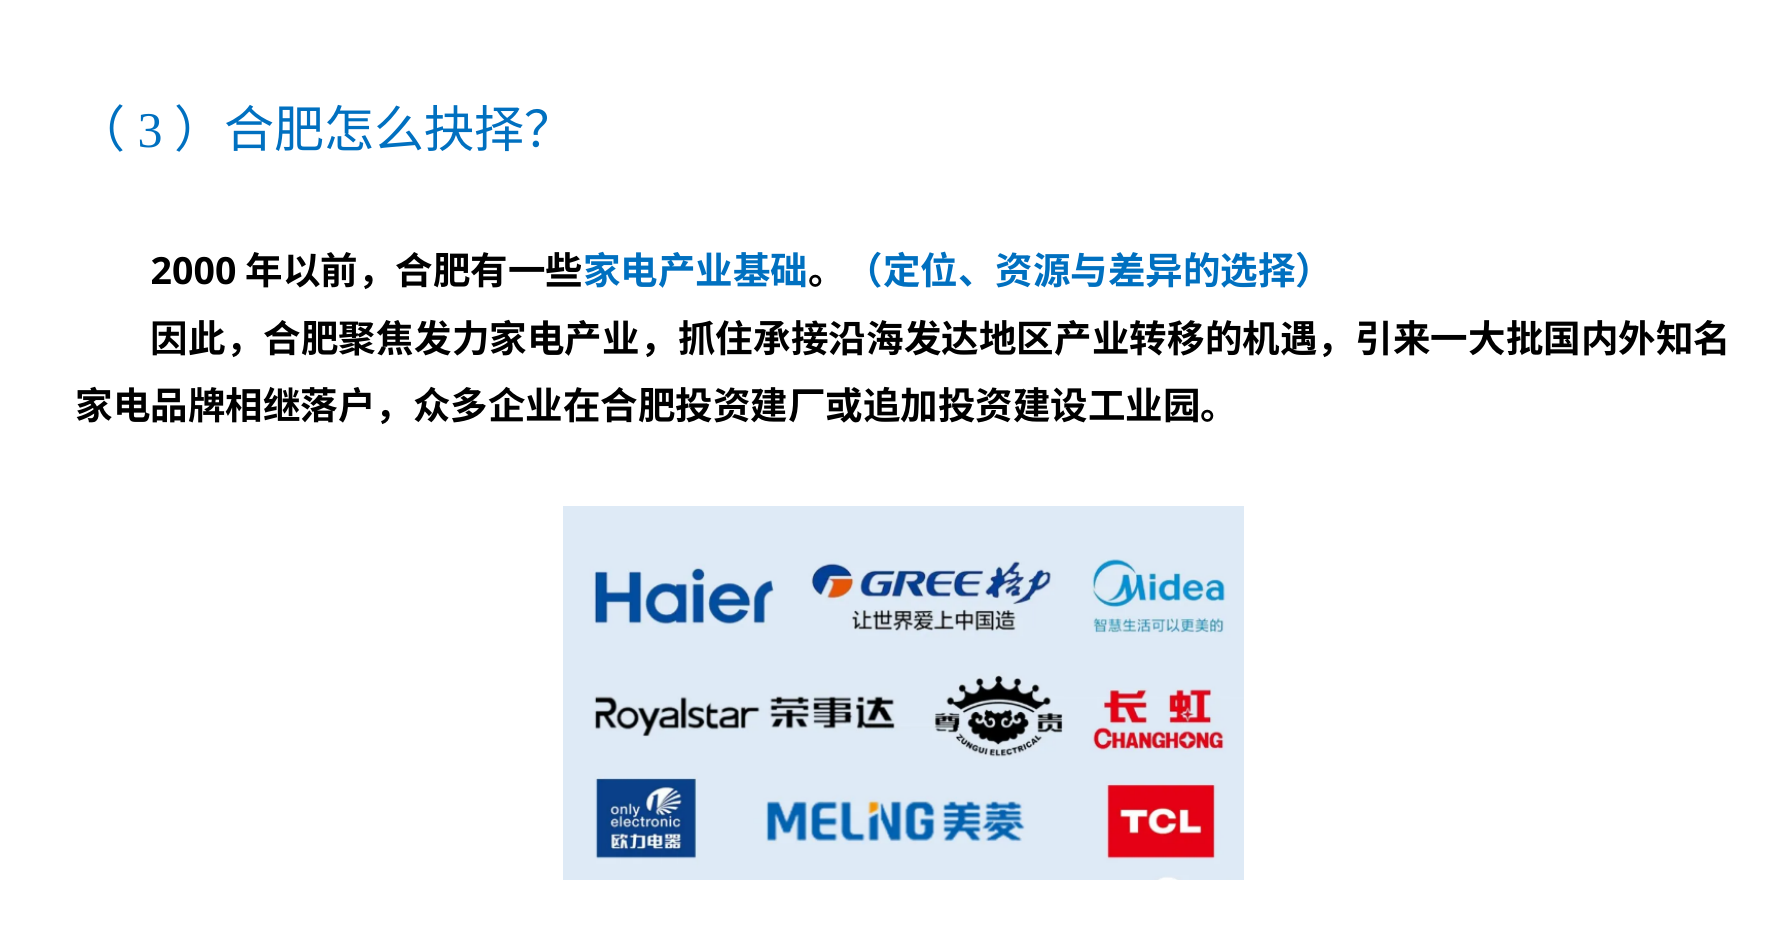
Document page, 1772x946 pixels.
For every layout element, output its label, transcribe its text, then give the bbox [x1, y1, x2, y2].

text_box （3）合肥怎么抉择？ 2000年以前，合肥有一些家电产业基础。（定位、资源与差异的选择） 因此，合肥聚焦发力家电产业，抓住承接沿海发达地区产业转移的机遇，引来一大批国内外知名家电品牌相继落户，众多企业在合肥投资建厂或追加投资建设工业园。 [60, 59, 1747, 503]
picture [563, 506, 1244, 880]
